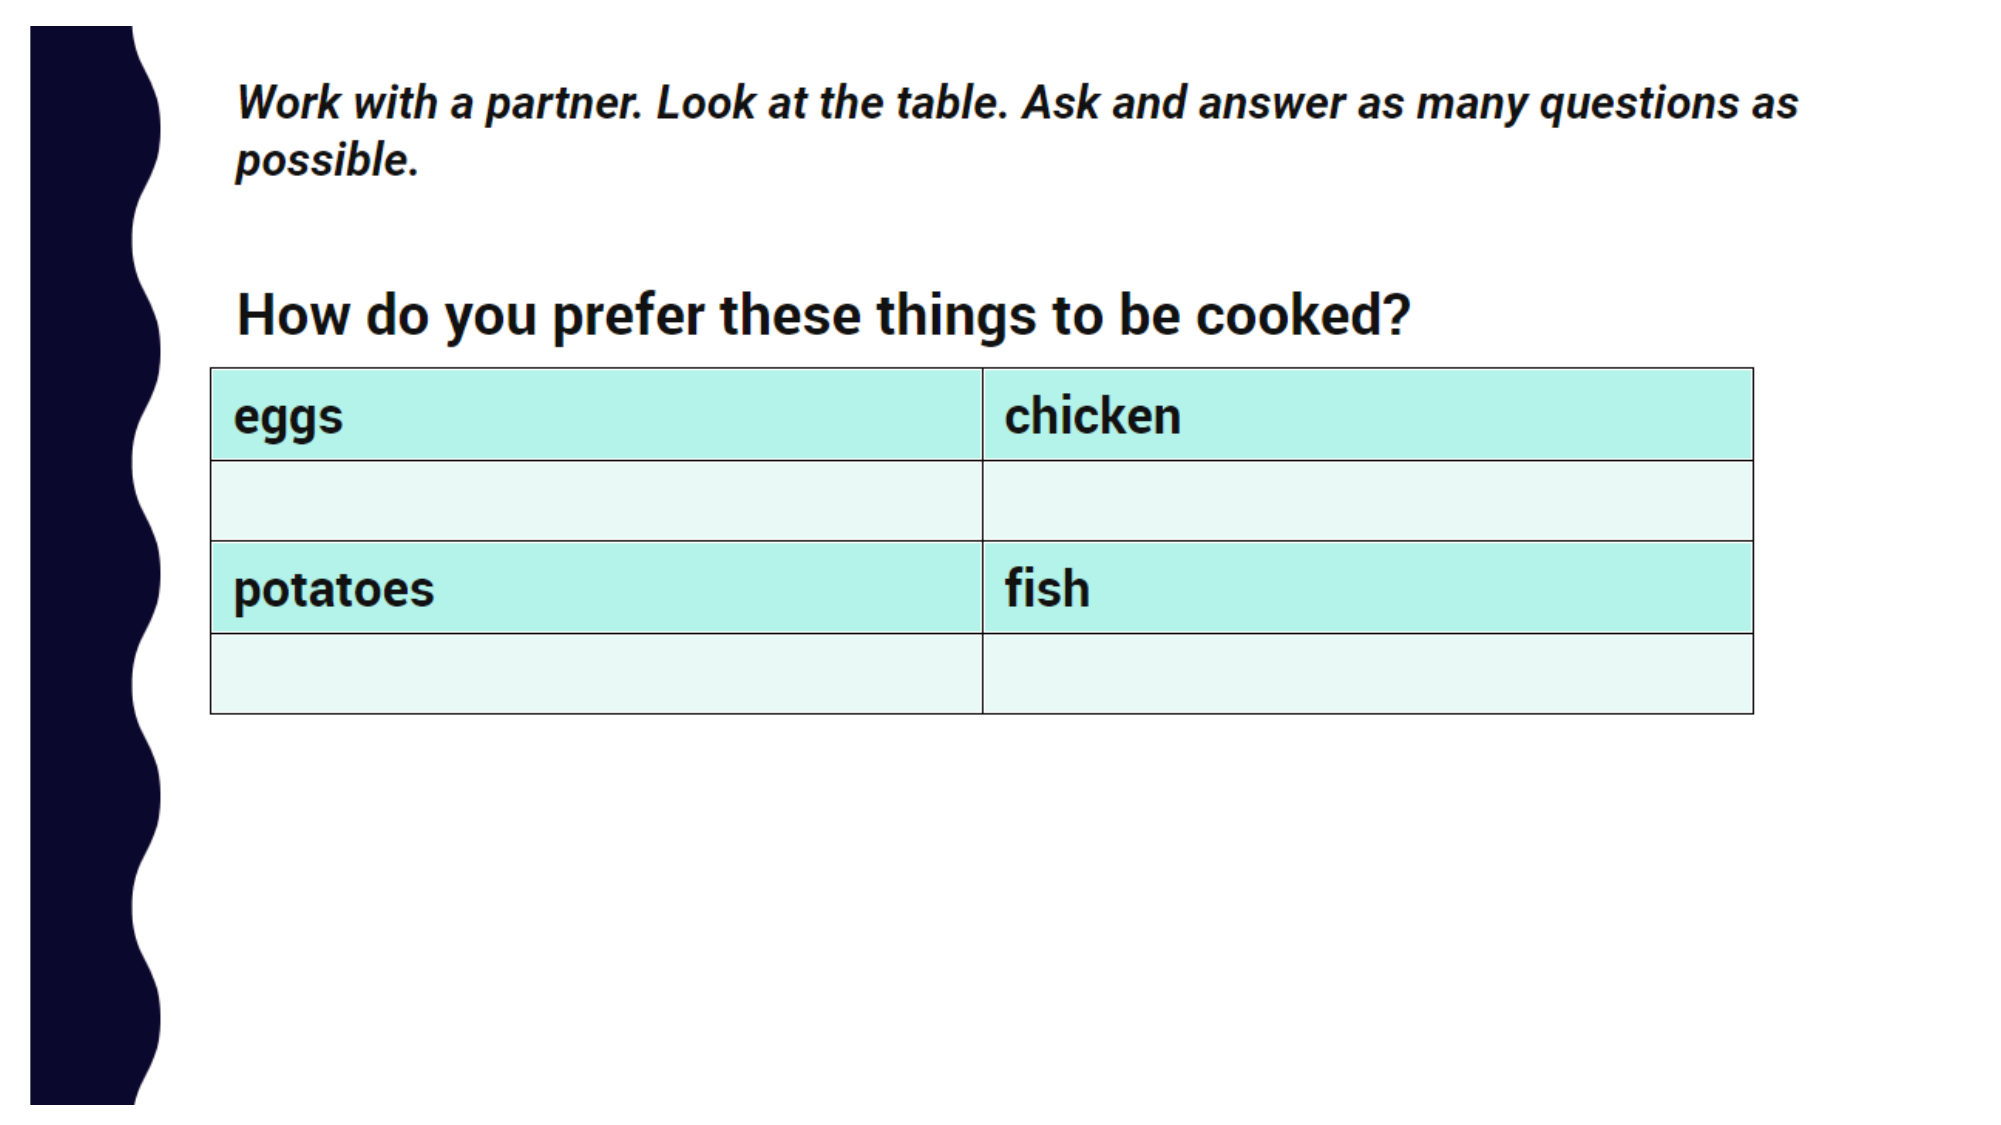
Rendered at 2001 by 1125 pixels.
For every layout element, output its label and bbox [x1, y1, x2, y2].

picture [30, 26, 1905, 1106]
